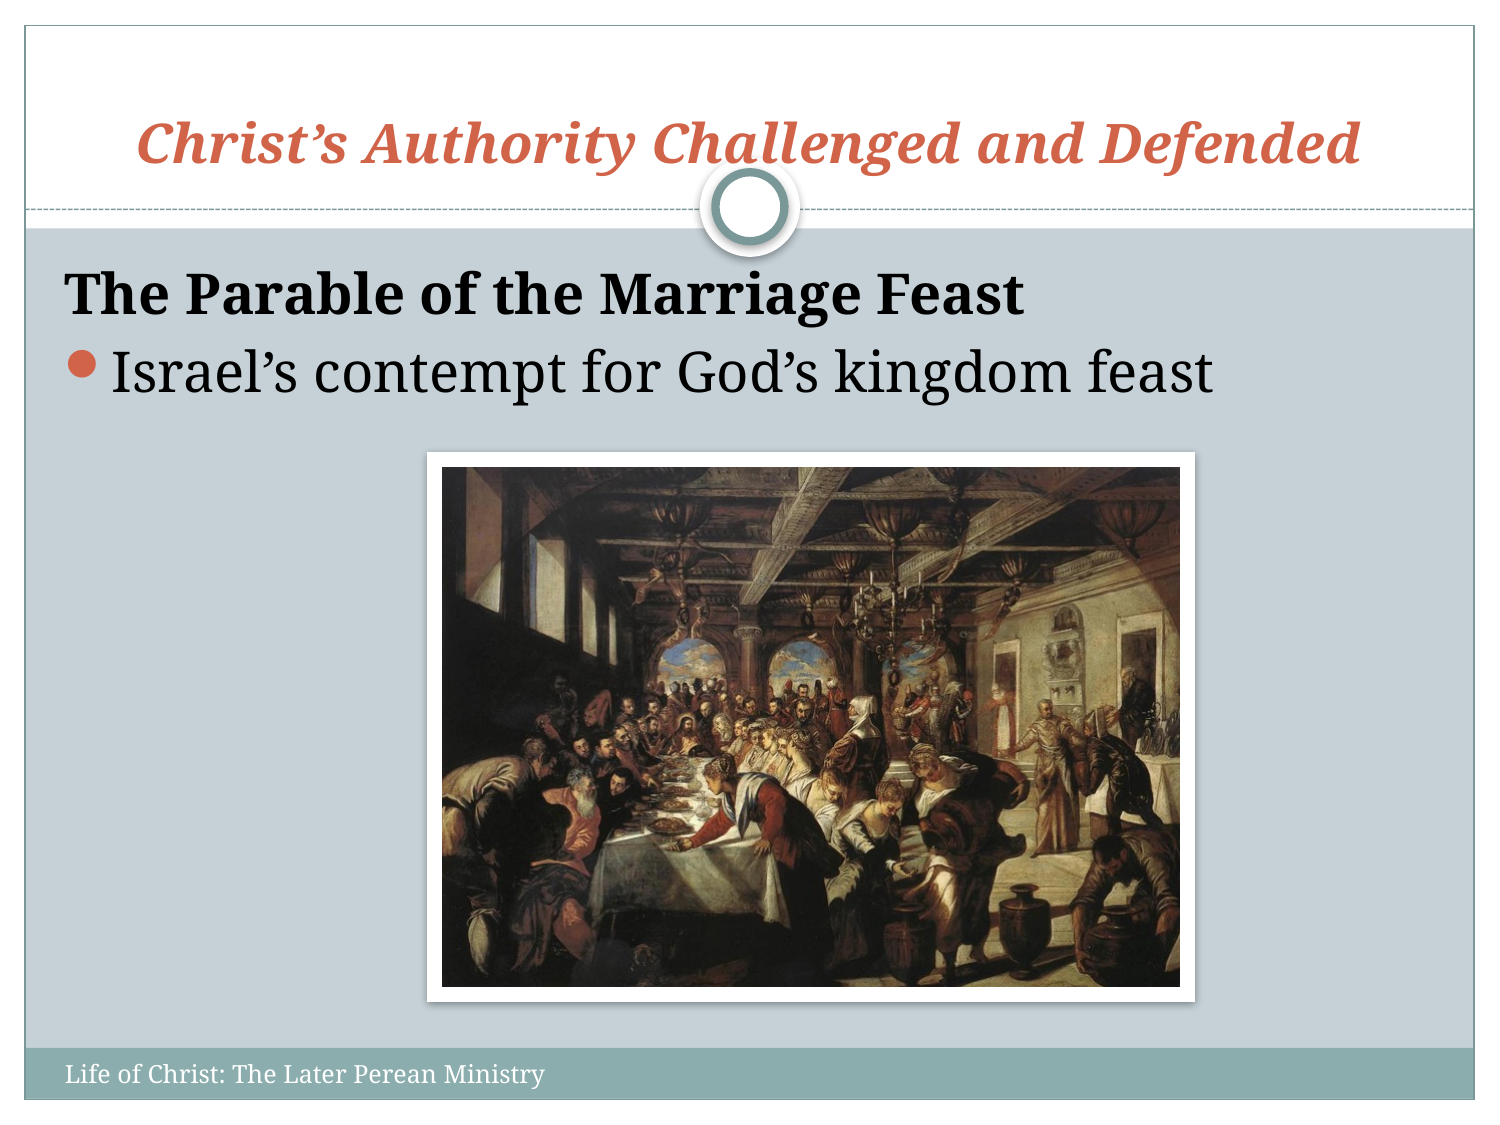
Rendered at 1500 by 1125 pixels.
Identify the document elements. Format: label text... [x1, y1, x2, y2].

picture [441, 466, 1181, 988]
list The Parable of the Marriage Feast Israel’s contempt for God’s kingdom feast [49, 250, 1450, 1001]
footer Life of Christ: The Later Perean Ministry [50, 1051, 866, 1112]
title Christ’s Authority Challenged and Defended [49, 57, 1450, 182]
